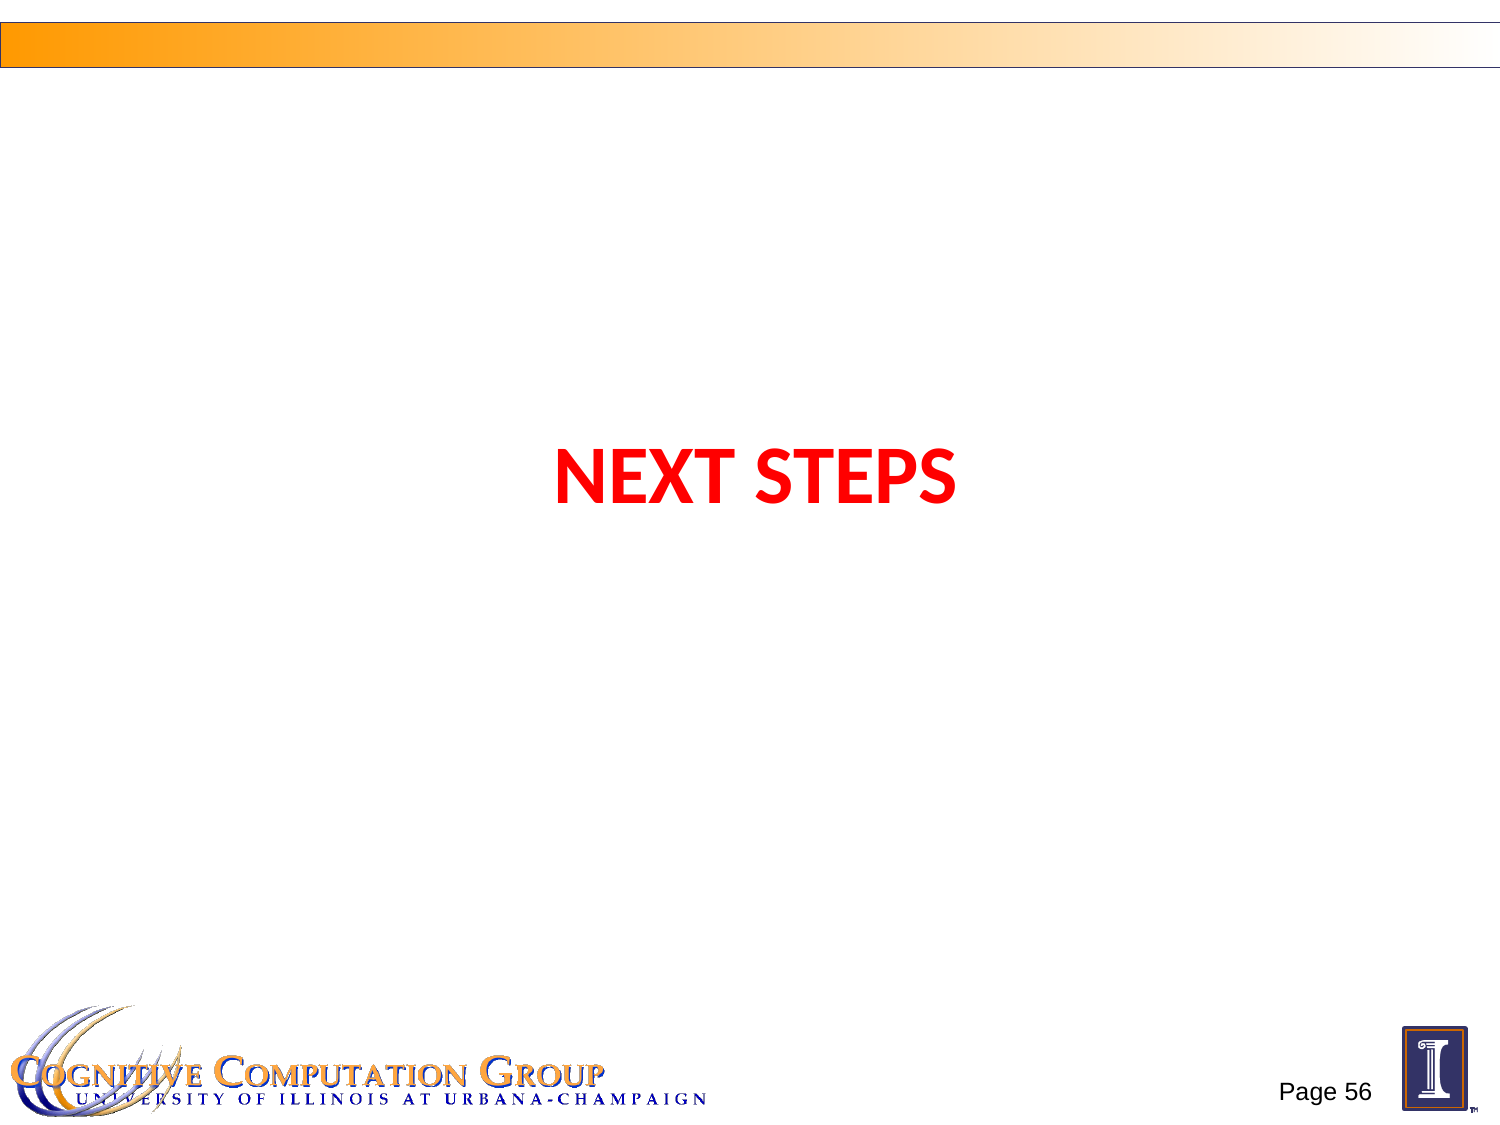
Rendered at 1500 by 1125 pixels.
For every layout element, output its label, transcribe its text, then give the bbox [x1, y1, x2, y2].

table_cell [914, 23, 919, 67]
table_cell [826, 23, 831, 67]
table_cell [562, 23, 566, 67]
picture [0, 1000, 713, 1125]
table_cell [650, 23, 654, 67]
slide_number Page 56 [1237, 1074, 1388, 1113]
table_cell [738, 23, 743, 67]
title next steps [118, 412, 1394, 636]
